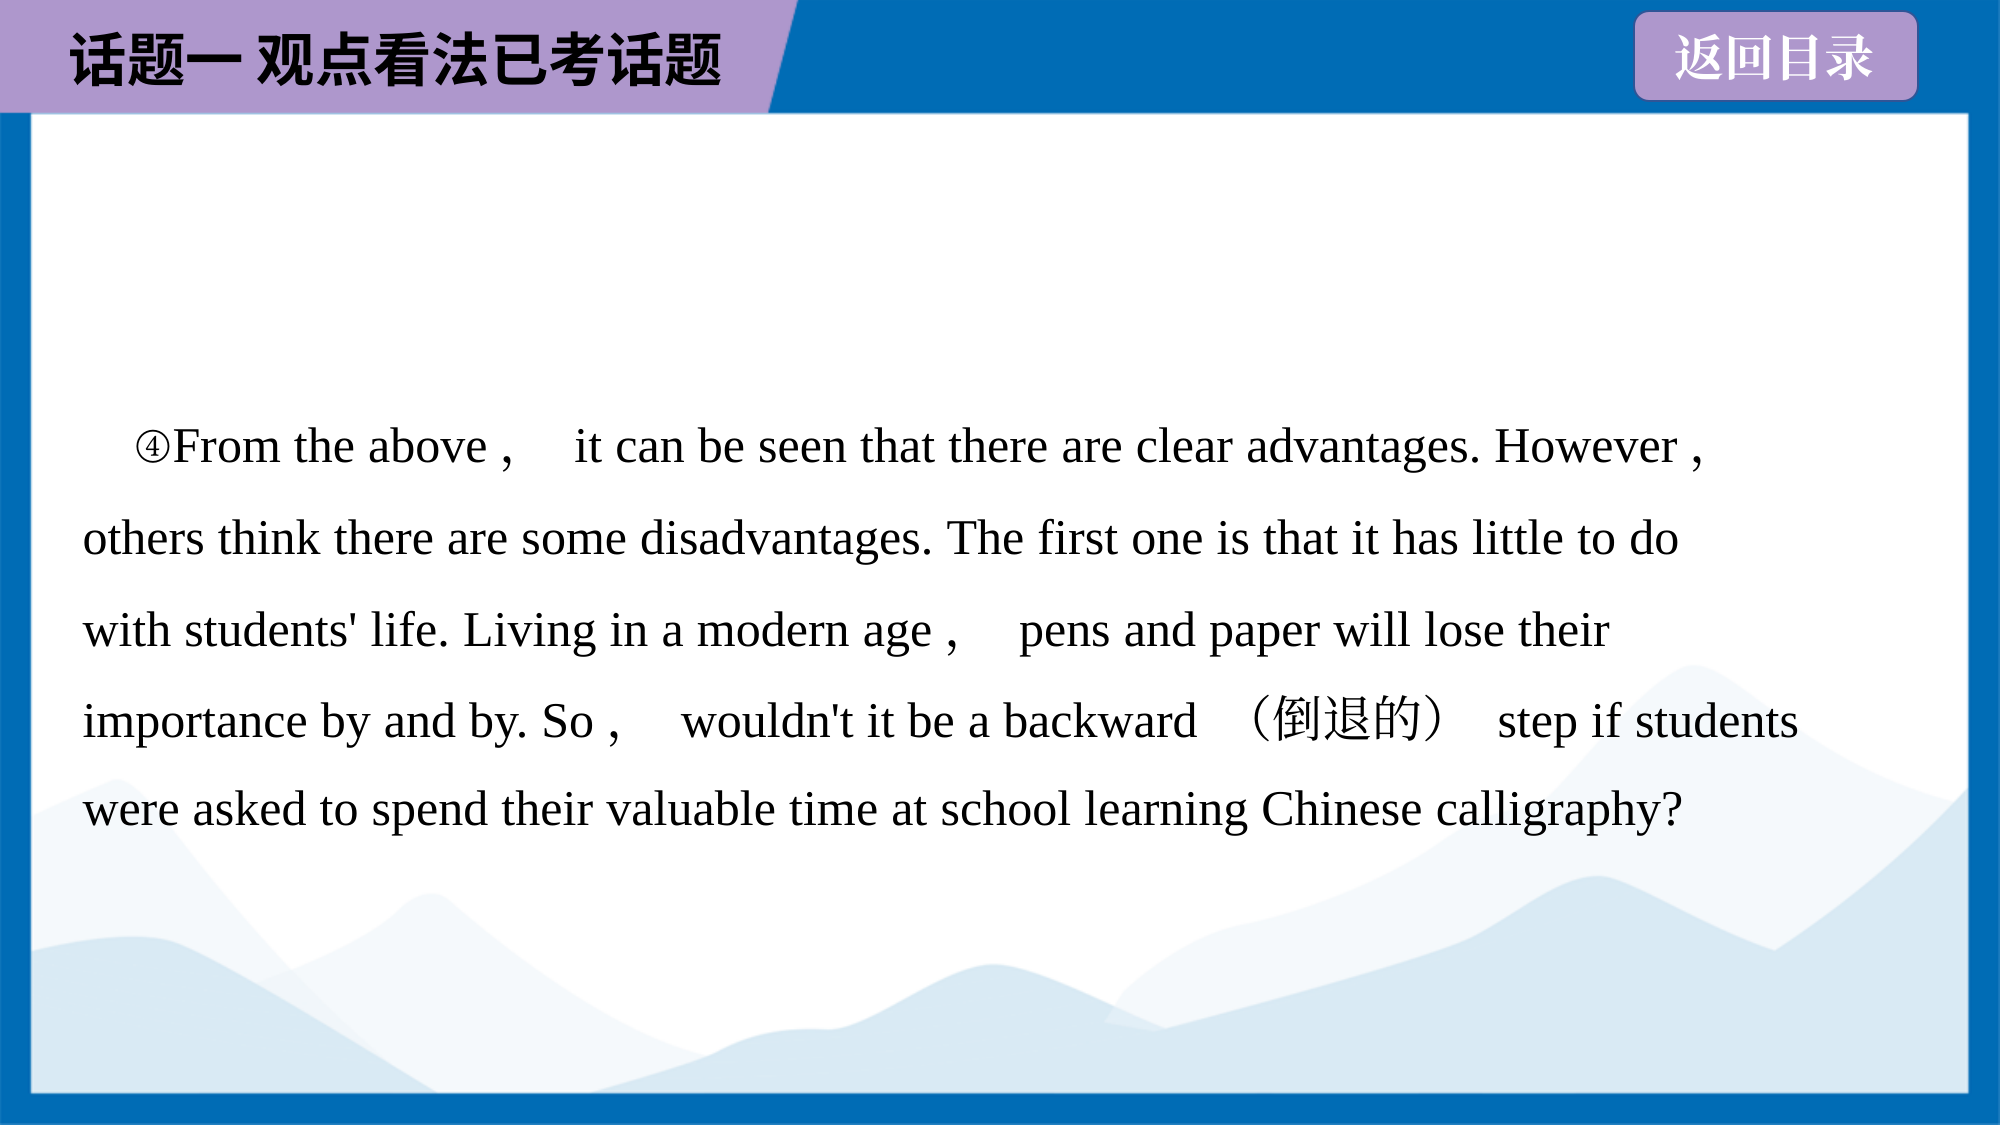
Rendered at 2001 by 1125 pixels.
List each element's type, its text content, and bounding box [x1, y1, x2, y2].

text_box ④From the above， it can be seen that there are clear advantages. However， others think there are some disadvantages. The first one is that it has little to do with students' life. Living in a modern age， pens and paper will lose their importance by and by. So， wouldn't it be a backward （倒退的） step if students were asked to spend their valuable time at school learning Chinese calligraphy? [82, 381, 1917, 826]
picture [0, 0, 2000, 1125]
